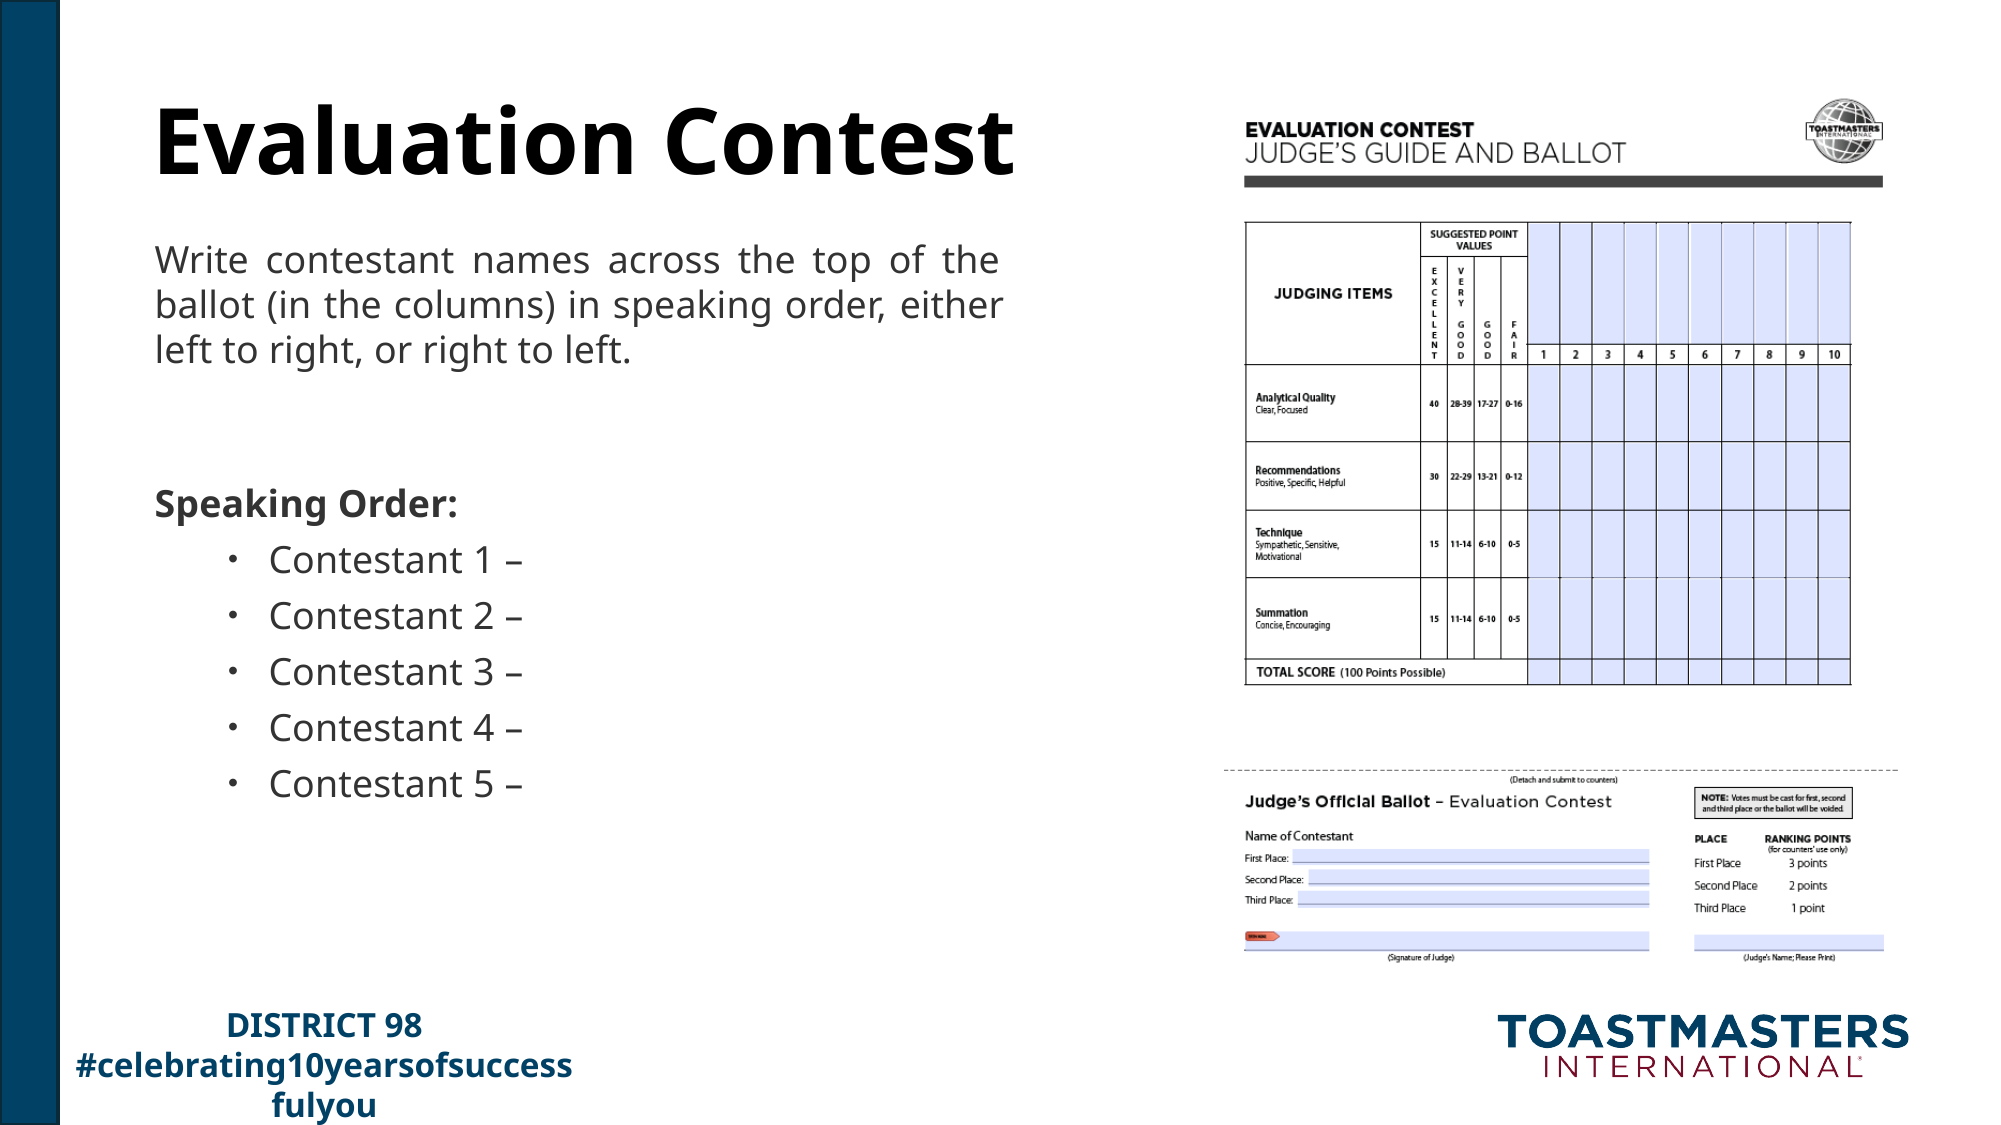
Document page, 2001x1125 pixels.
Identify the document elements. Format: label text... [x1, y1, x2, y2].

text_box [0, 0, 60, 1125]
list Write contestant names across the top of the ballot (in the columns) in speaking order, either left to right, or right to left. Speaking Order: Contestant 1 – Contestant 2 – Contestant 3 – Contestant 4 – Contestant 5 – [137, 229, 1033, 919]
title Evaluation Contest [137, 59, 1944, 229]
text_box DISTRICT 98 #celebrating10yearsofsuccessfulyou [57, 996, 591, 1125]
picture [1224, 74, 2000, 1125]
